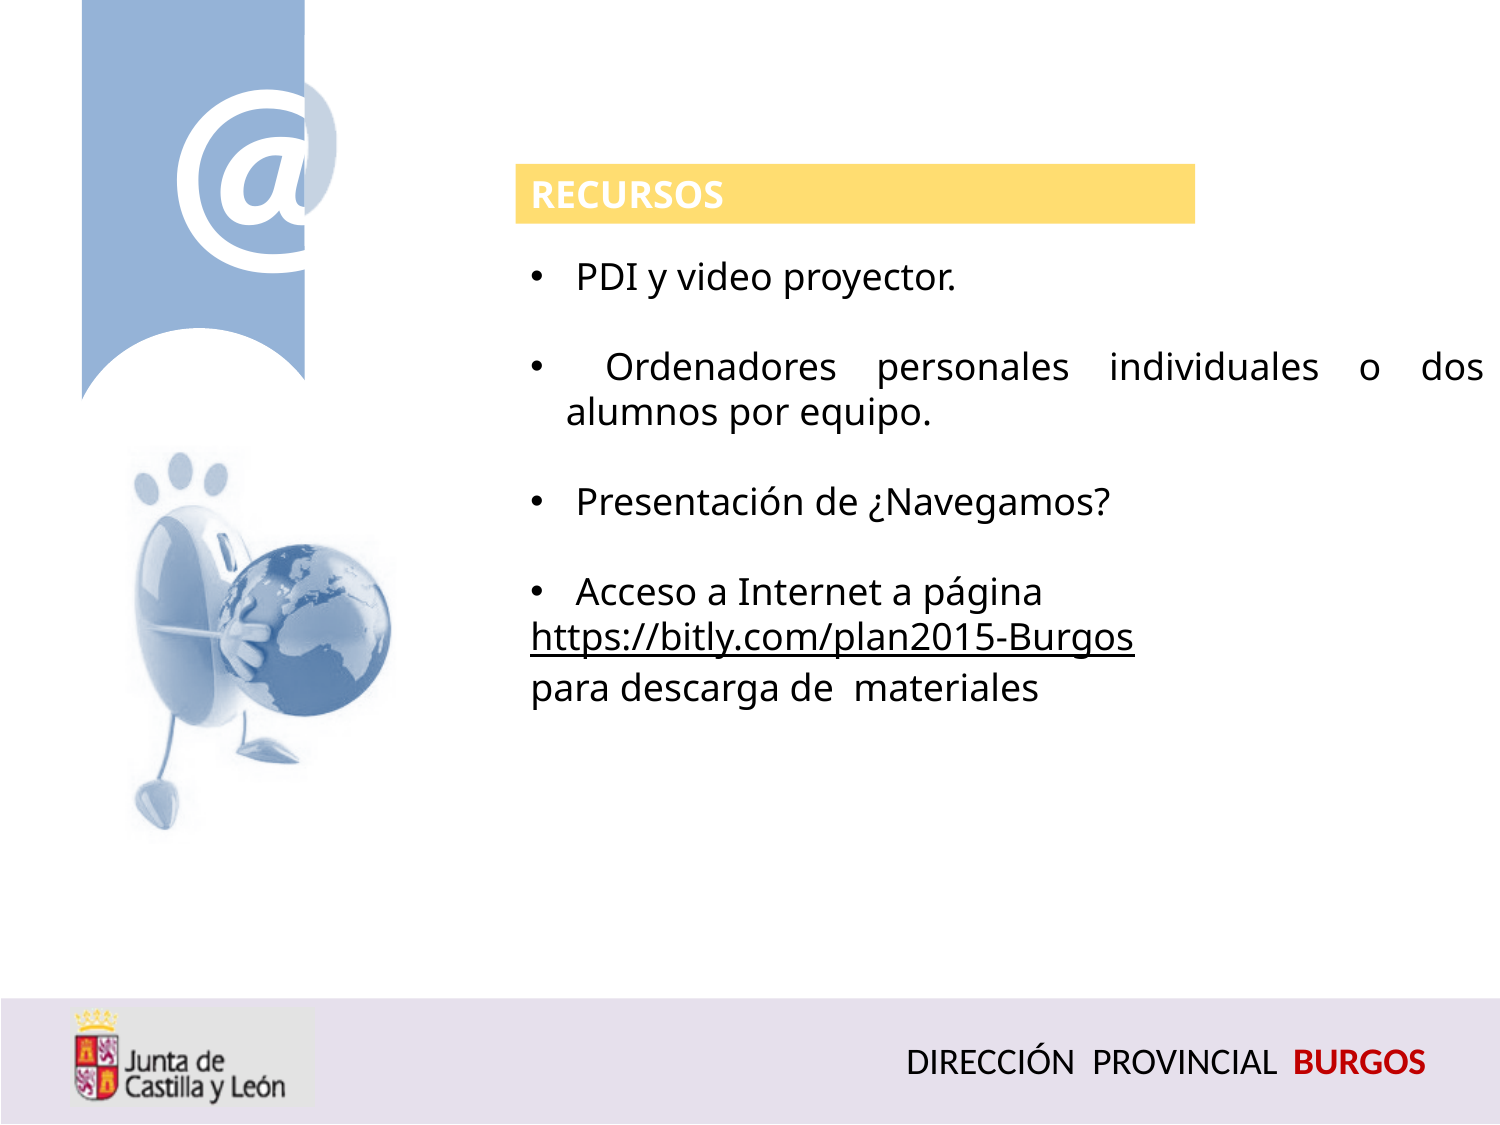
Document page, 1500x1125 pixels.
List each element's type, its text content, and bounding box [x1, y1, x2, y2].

text_box PDI y video proyector. Ordenadores personales individuales o dos alumnos por equipo. Presentación de ¿Navegamos? Acceso a Internet a página https://bitly.com/plan2015-Burgos para descarga de materiales [515, 246, 1500, 717]
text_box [58, 0, 436, 844]
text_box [0, 998, 1500, 1125]
picture [70, 1007, 315, 1107]
text_box RECURSOS [515, 163, 1196, 224]
